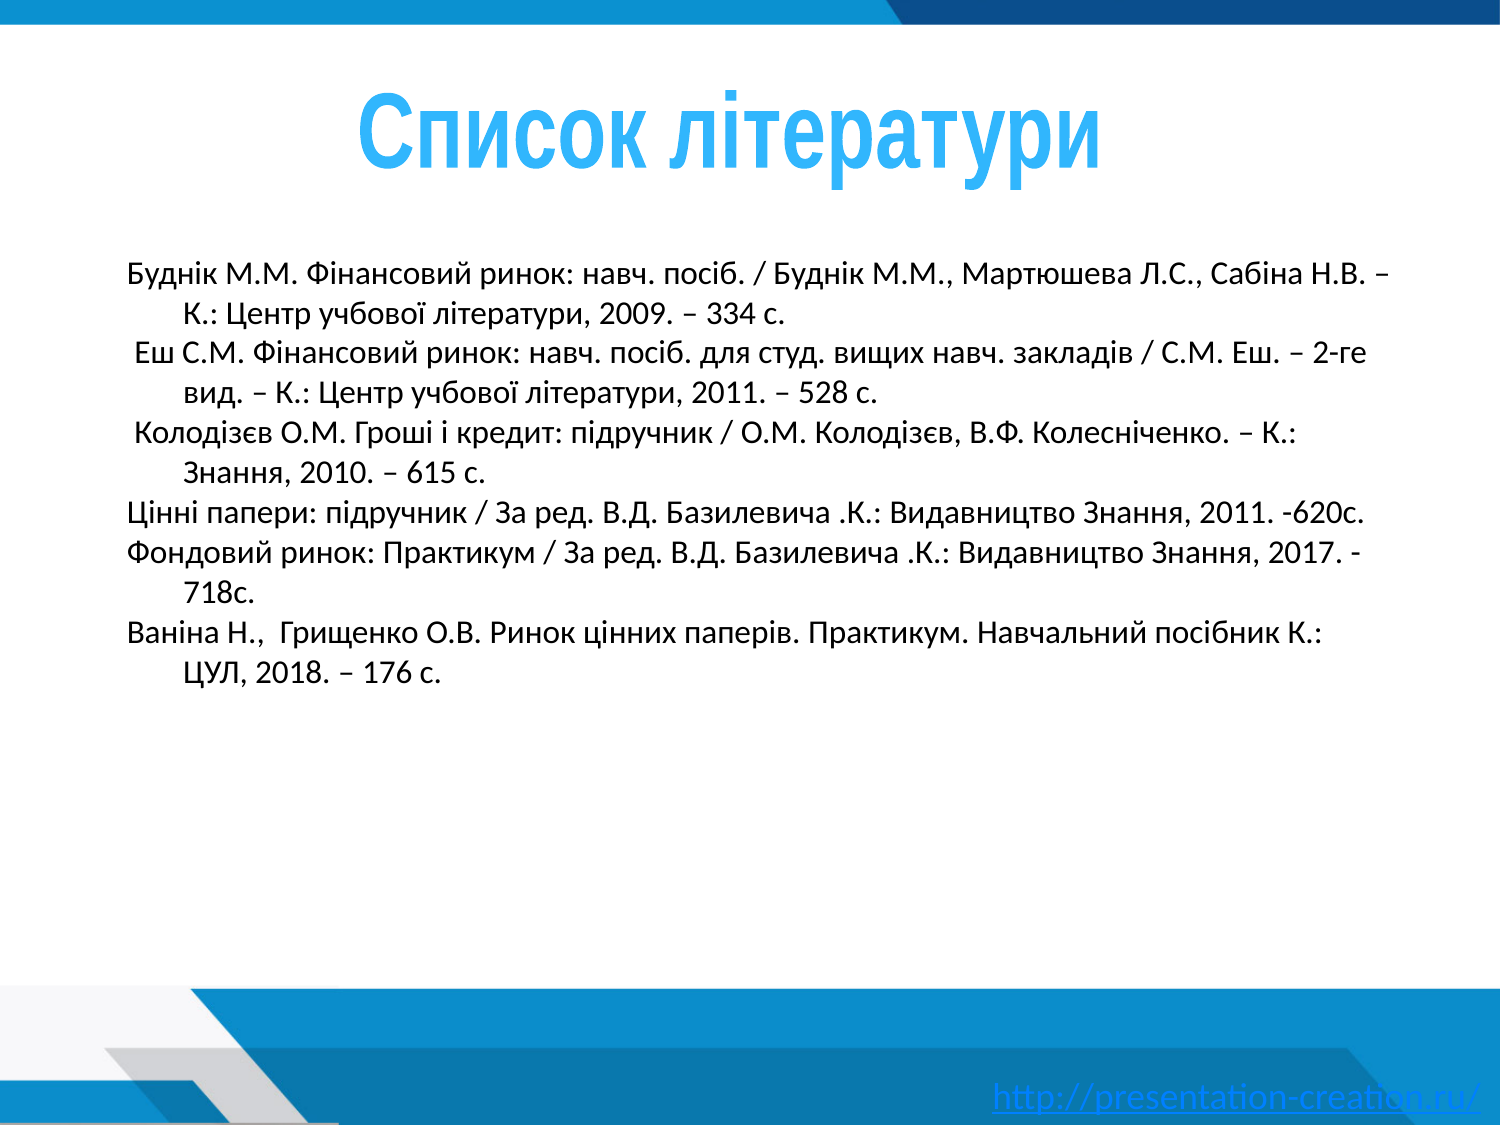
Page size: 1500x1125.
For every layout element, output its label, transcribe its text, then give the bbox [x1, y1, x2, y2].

text_box Буднік М.М. Фінансовий ринок: навч. посіб. / Буднік М.М., Мартюшева Л.С., Сабіна Н.В. – К.: Центр учбової літератури, 2009. – 334 с. Еш С.М. Фінансовий ринок: навч. посіб. для студ. вищих навч. закладів / С.М. Еш. – 2-ге вид. – К.: Центр учбової літератури, 2011. – 528 с. Колодізєв О.М. Гроші і кредит: підручник / О.М. Колодізєв, В.Ф. Колесніченко. – К.: Знання, 2010. – 615 с. Цінні папери: підручник / За ред. В.Д. Базилевича .К.: Видавництво Знання, 2011. -620с. Фондовий ринок: Практикум / За ред. В.Д. Базилевича .К.: Видавництво Знання, 2017. -718с. Ваніна Н., Грищенко О.В. Ринок цінних паперів. Практикум. Навчальний посібник К.: ЦУЛ, 2018. – 176 с. [112, 243, 1412, 778]
picture [0, 0, 1500, 1125]
